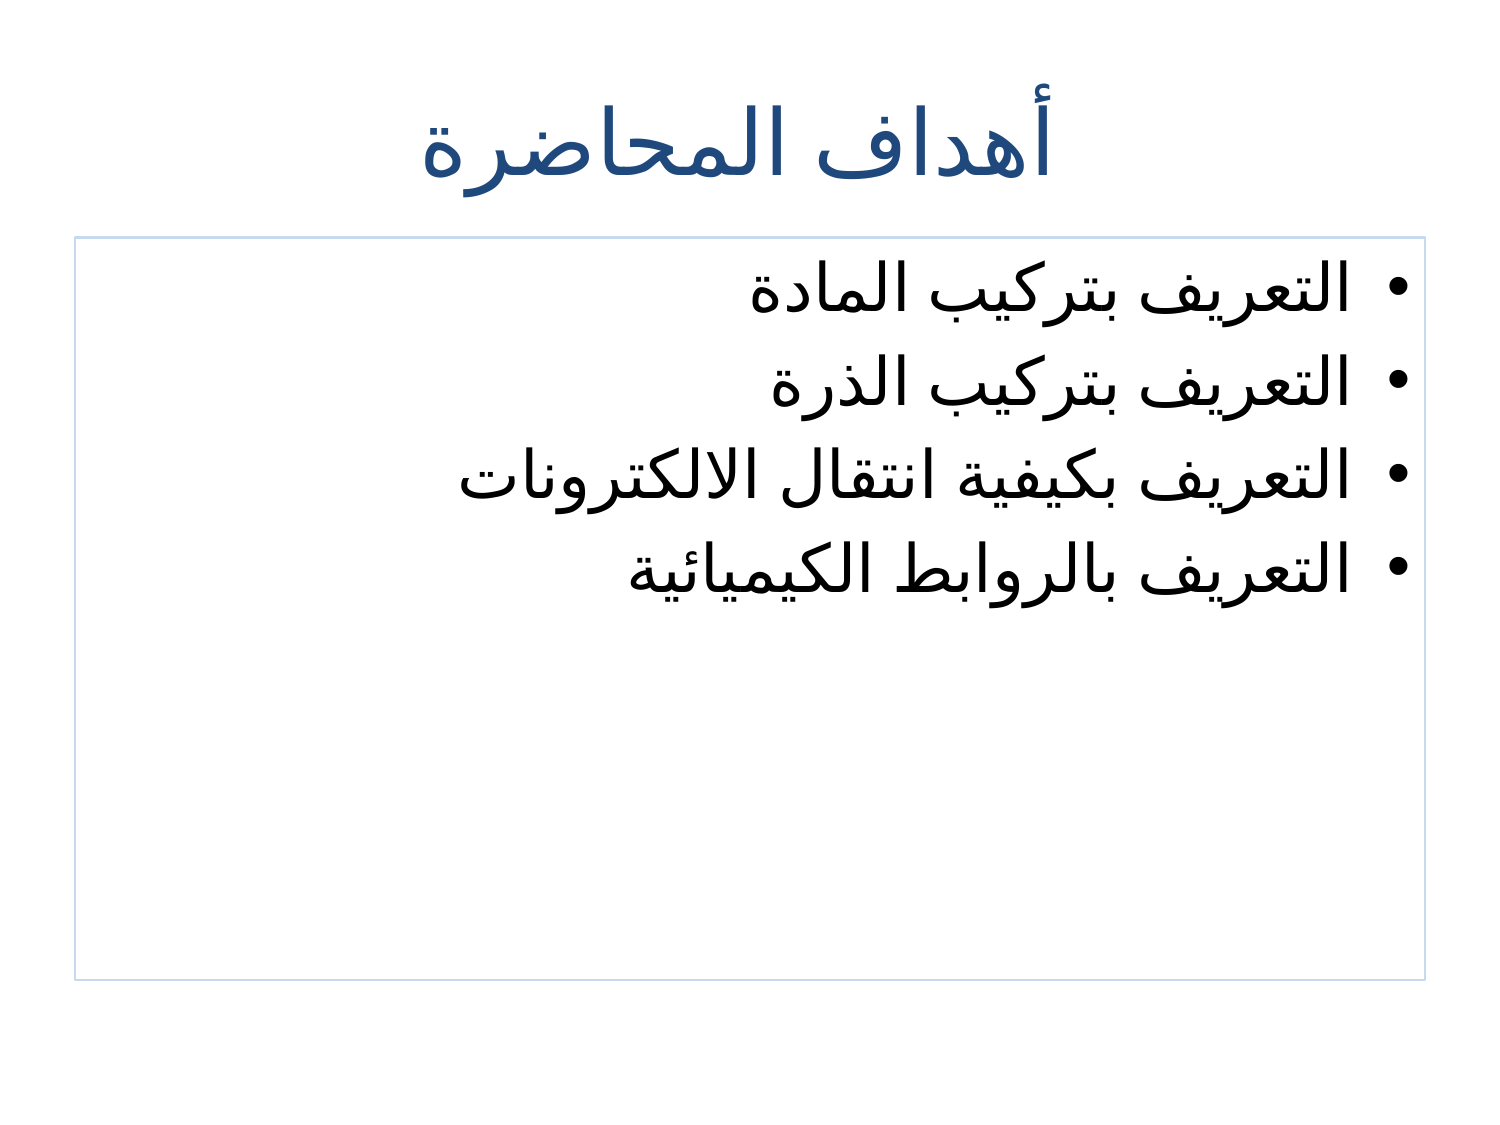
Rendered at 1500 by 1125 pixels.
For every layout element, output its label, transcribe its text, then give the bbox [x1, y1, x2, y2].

list التعريف بتركيب المادة التعريف بتركيب الذرة التعريف بكيفية انتقال الالكترونات التعريف بالروابط الكيميائية [75, 237, 1425, 980]
title أهداف المحاضرة [75, 45, 1425, 233]
